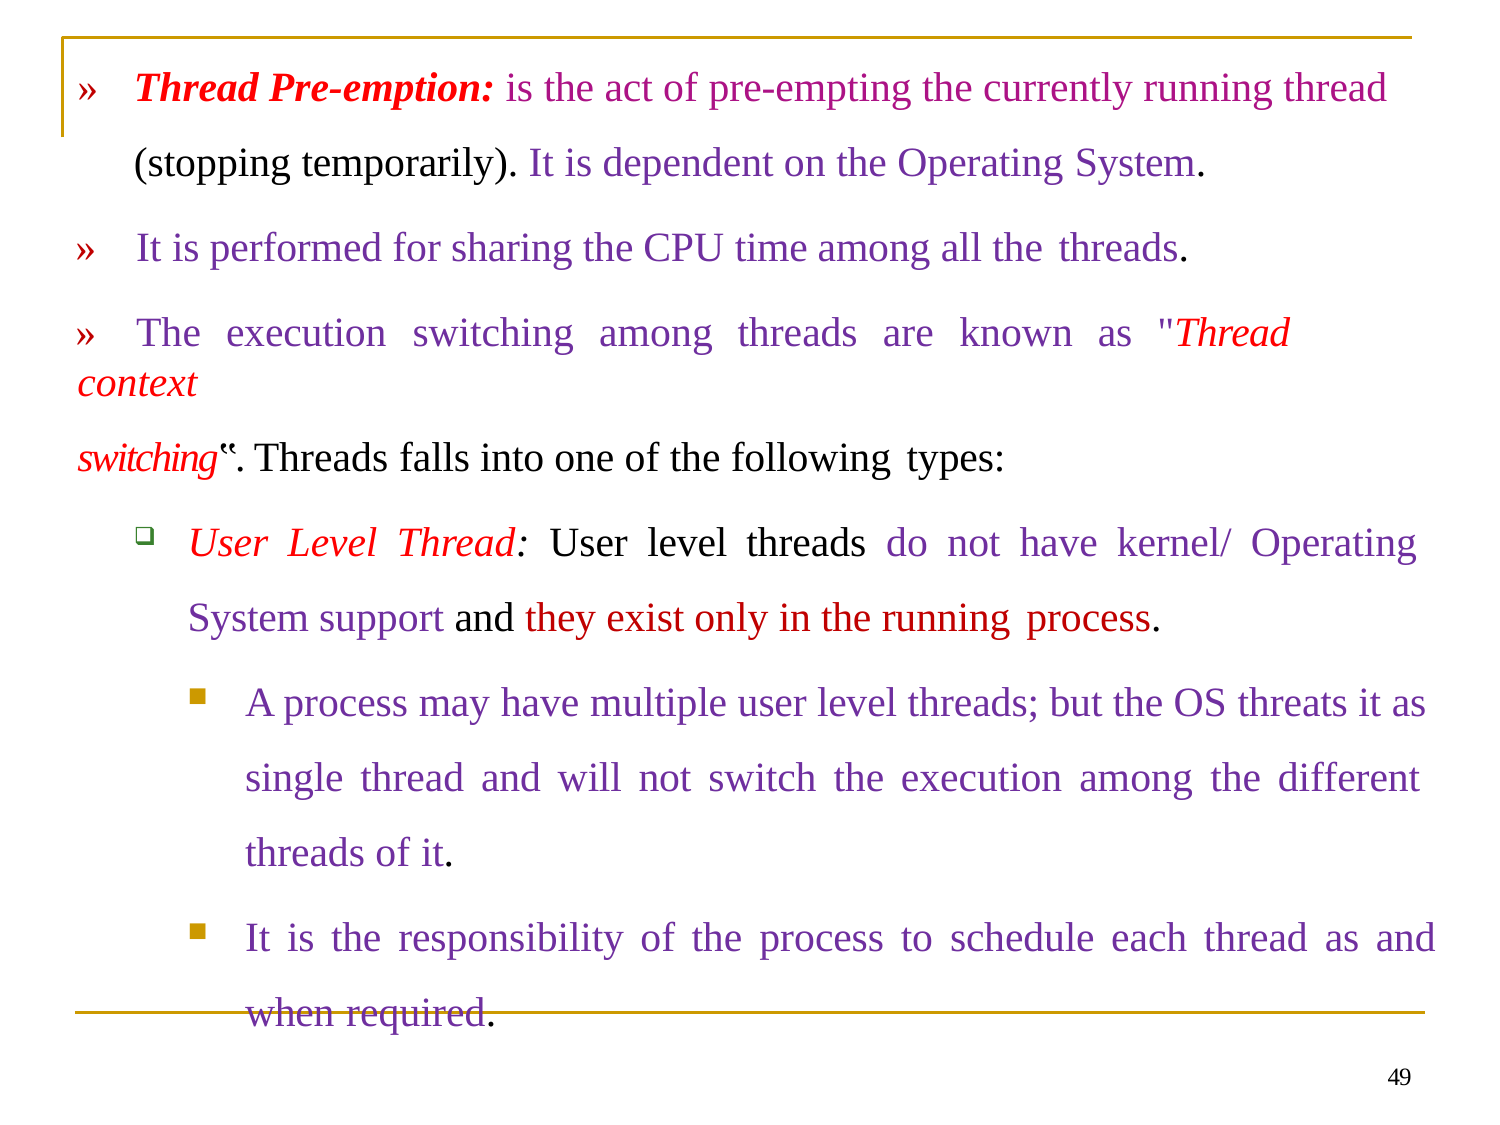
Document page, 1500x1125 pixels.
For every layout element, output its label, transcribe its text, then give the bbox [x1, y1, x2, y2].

slide_number 49 [1381, 1061, 1417, 1125]
text_box » Thread Pre-emption: is the act of pre-empting the currently running thread (stopping temporarily). It is dependent on the Operating System. » It is performed for sharing the CPU time among all the threads. » The execution switching among threads are known as "Thread context switching‟. Threads falls into one of the following types: User Level Thread: User level threads do not have kernel/ Operating System support and they exist only in the running process. A process may have multiple user level threads; but the OS threats it as single thread and will not switch the execution among the different threads of it. It is the responsibility of the process to schedule each thread as and when required. [75, 32, 1438, 1036]
